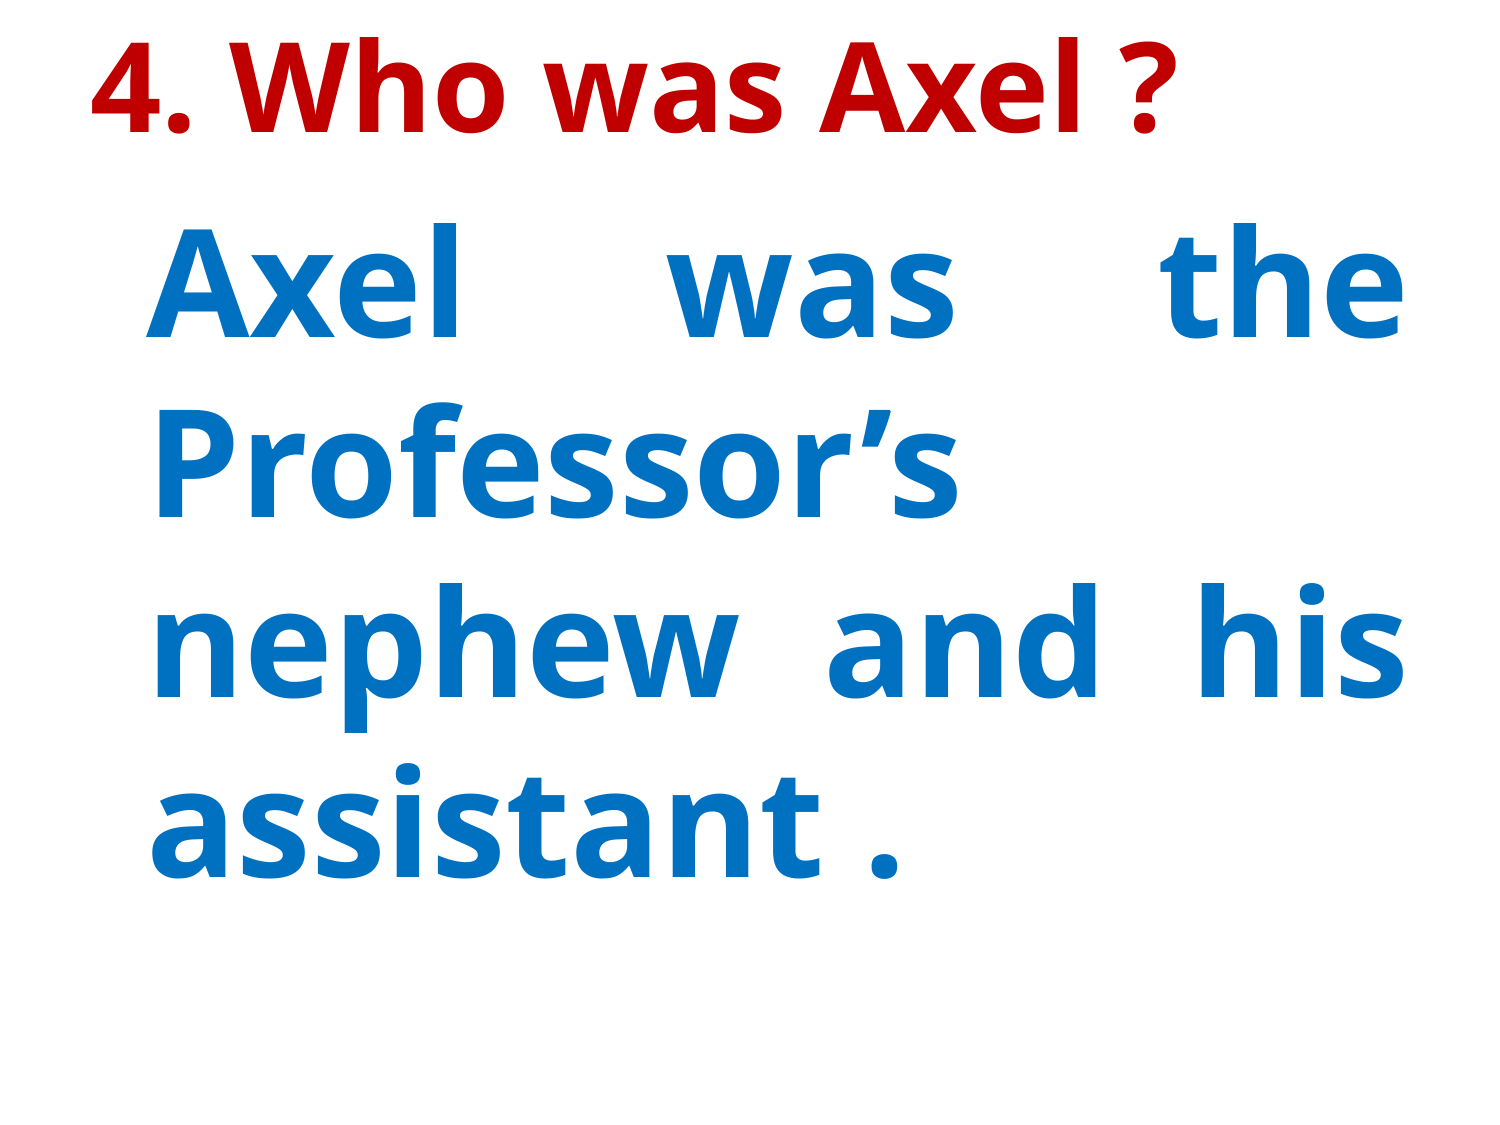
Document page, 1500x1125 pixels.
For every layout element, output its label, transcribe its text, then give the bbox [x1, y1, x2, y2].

list 4. Who was Axel ? Axel was the Professor’s nephew and his assistant . [75, 0, 1425, 1005]
